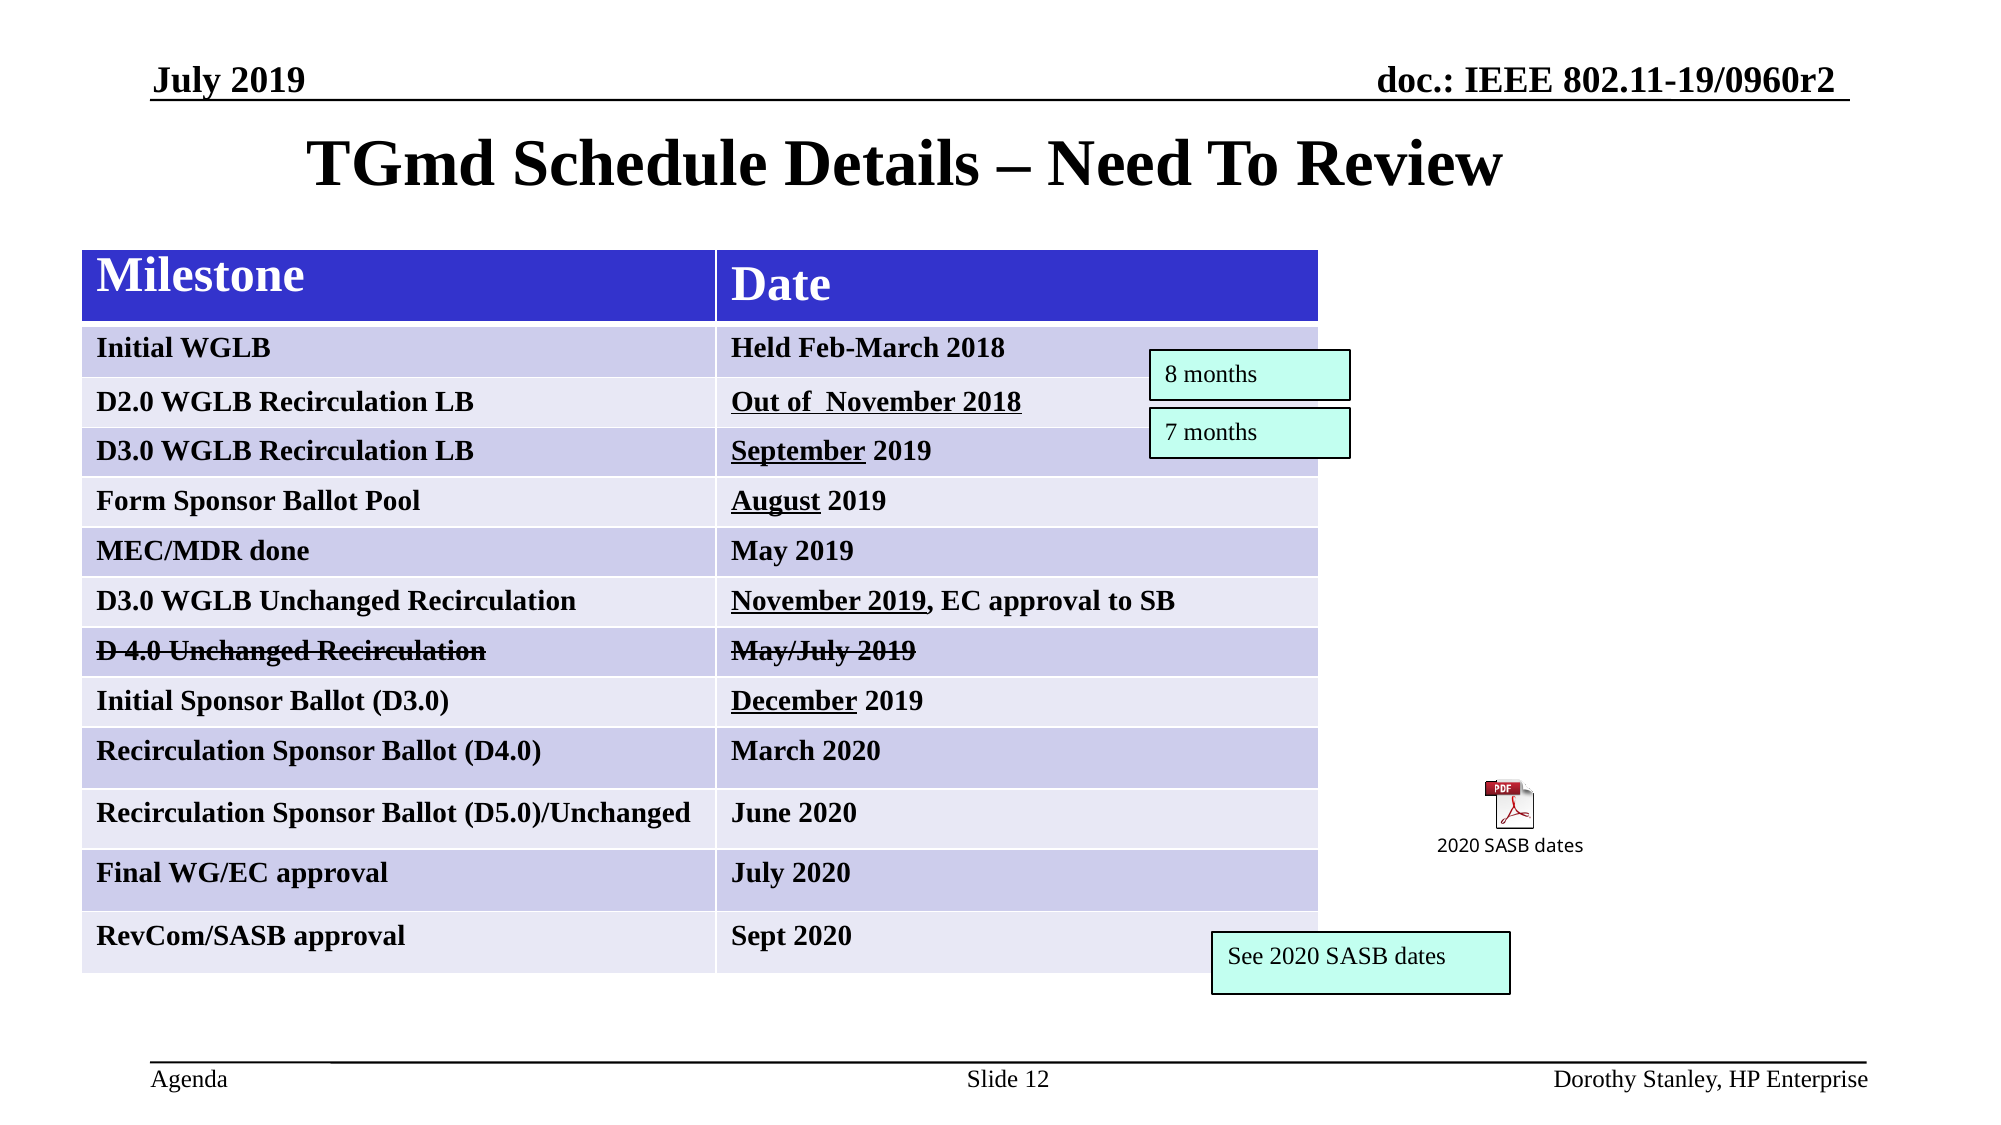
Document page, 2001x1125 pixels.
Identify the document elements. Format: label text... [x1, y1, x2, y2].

table_cell June 2020 [717, 790, 1318, 848]
table_cell July 2020 [717, 850, 1318, 911]
table_cell Initial WGLB [82, 327, 715, 377]
table_cell Recirculation Sponsor Ballot (D5.0)/Unchanged [82, 790, 715, 848]
footer Dorothy Stanley, HP Enterprise [1549, 1062, 1869, 1093]
table_cell August 2019 [717, 478, 1318, 526]
table_cell March 2020 [717, 728, 1318, 788]
table_cell Final WG/EC approval [82, 850, 715, 911]
text_box See 2020 SASB dates [1212, 932, 1511, 995]
table_cell Initial Sponsor Ballot (D3.0) [82, 678, 715, 726]
table_cell May/July 2019 [717, 628, 1318, 676]
table_cell December 2019 [717, 678, 1318, 726]
slide_number Slide 12 [966, 1062, 1051, 1093]
table_cell D2.0 WGLB Recirculation LB [82, 378, 715, 427]
table_cell November 2019, EC approval to SB [717, 578, 1318, 626]
table_cell D 4.0 Unchanged Recirculation [82, 628, 715, 676]
text_box 7 months [1149, 408, 1350, 459]
table_header Milestone [82, 250, 715, 321]
table_cell Form Sponsor Ballot Pool [82, 478, 715, 526]
table_header Date [717, 250, 1318, 321]
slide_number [152, 54, 567, 100]
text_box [1434, 778, 1586, 913]
table_cell September 2019 [717, 428, 1318, 476]
table_cell D3.0 WGLB Unchanged Recirculation [82, 578, 715, 626]
table_cell Recirculation Sponsor Ballot (D4.0) [82, 728, 715, 788]
table_cell MEC/MDR done [82, 528, 715, 576]
table_cell Held Feb-March 2018 [717, 327, 1318, 377]
table_cell Sept 2020 [717, 912, 1318, 973]
table_cell D3.0 WGLB Recirculation LB [82, 428, 715, 476]
table_cell May 2019 [717, 528, 1318, 576]
table_cell RevCom/SASB approval [82, 912, 715, 973]
text_box 8 months [1149, 350, 1350, 400]
table_cell Out of November 2018 [717, 378, 1318, 427]
title TGmd Schedule Details – Need To Review [187, 71, 1625, 247]
